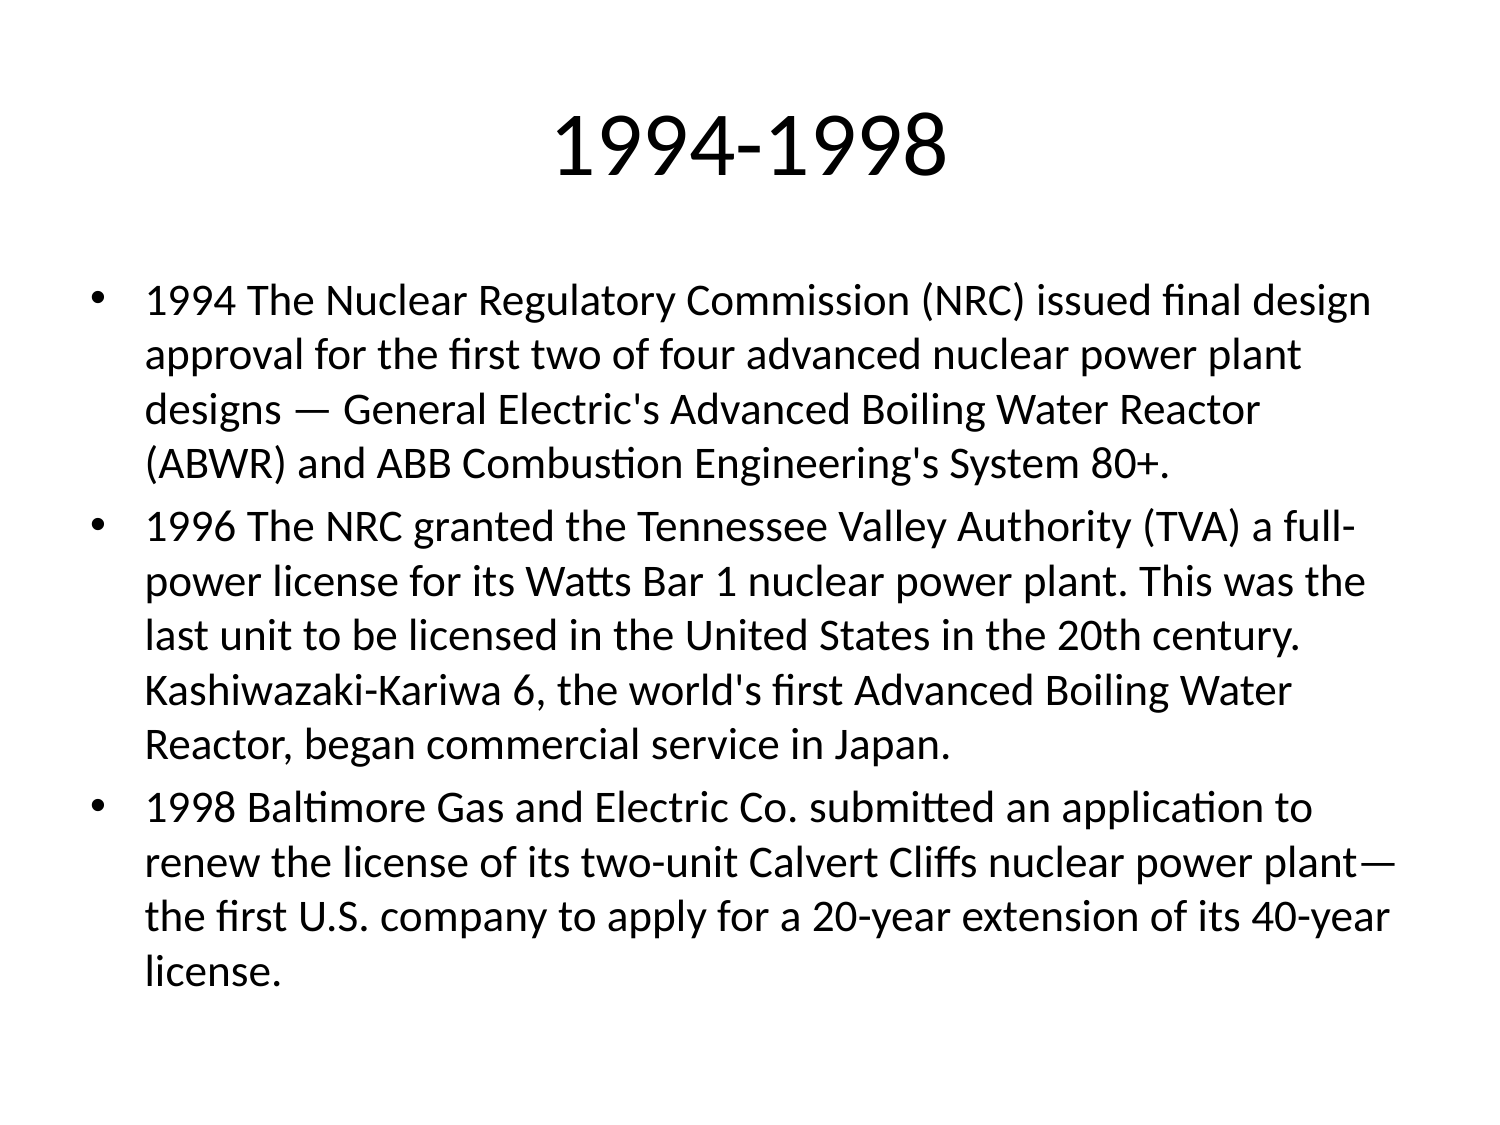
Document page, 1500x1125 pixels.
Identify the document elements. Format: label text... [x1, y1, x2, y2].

title 1994-1998 [75, 45, 1425, 233]
list 1994 The Nuclear Regulatory Commission (NRC) issued final design approval for the first two of four advanced nuclear power plant designs — General Electric's Advanced Boiling Water Reactor (ABWR) and ABB Combustion Engineering's System 80+. 1996 The NRC granted the Tennessee Valley Authority (TVA) a full-power license for its Watts Bar 1 nuclear power plant. This was the last unit to be licensed in the United States in the 20th century. Kashiwazaki-Kariwa 6, the world's first Advanced Boiling Water Reactor, began commercial service in Japan. 1998 Baltimore Gas and Electric Co. submitted an application to renew the license of its two-unit Calvert Cliffs nuclear power plant—the first U.S. company to apply for a 20-year extension of its 40-year license. [75, 262, 1425, 1005]
